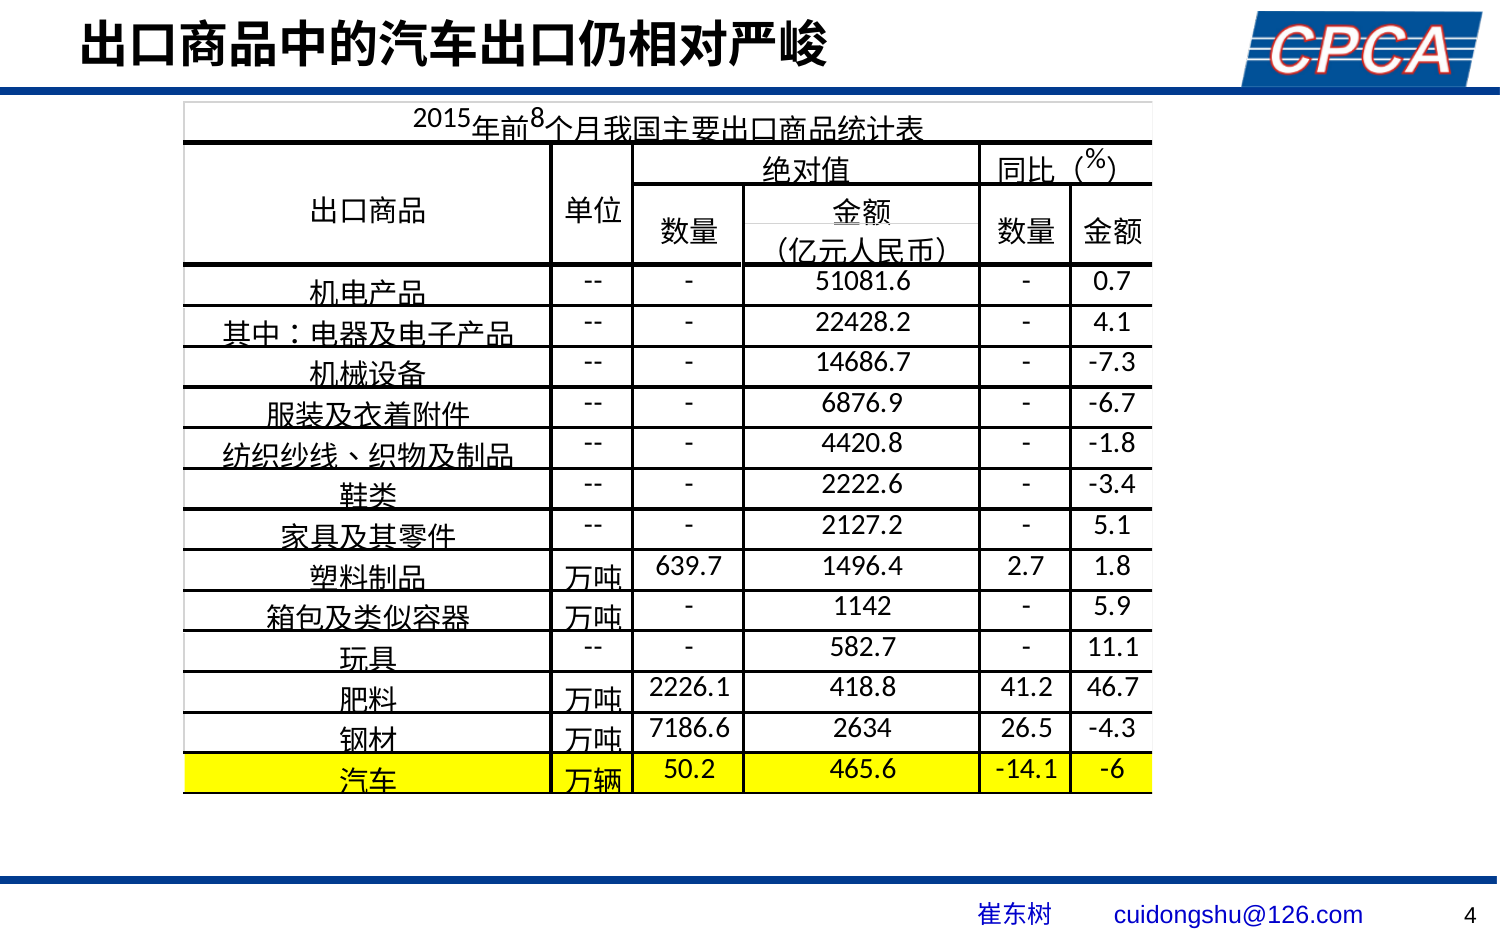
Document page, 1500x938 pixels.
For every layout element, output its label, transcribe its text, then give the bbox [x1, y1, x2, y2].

picture [0, 876, 1497, 884]
picture [182, 100, 1154, 796]
title 出口商品中的汽车出口仍相对严峻 [63, 9, 1211, 76]
slide_number 4 [1425, 890, 1492, 938]
picture [0, 11, 1500, 95]
